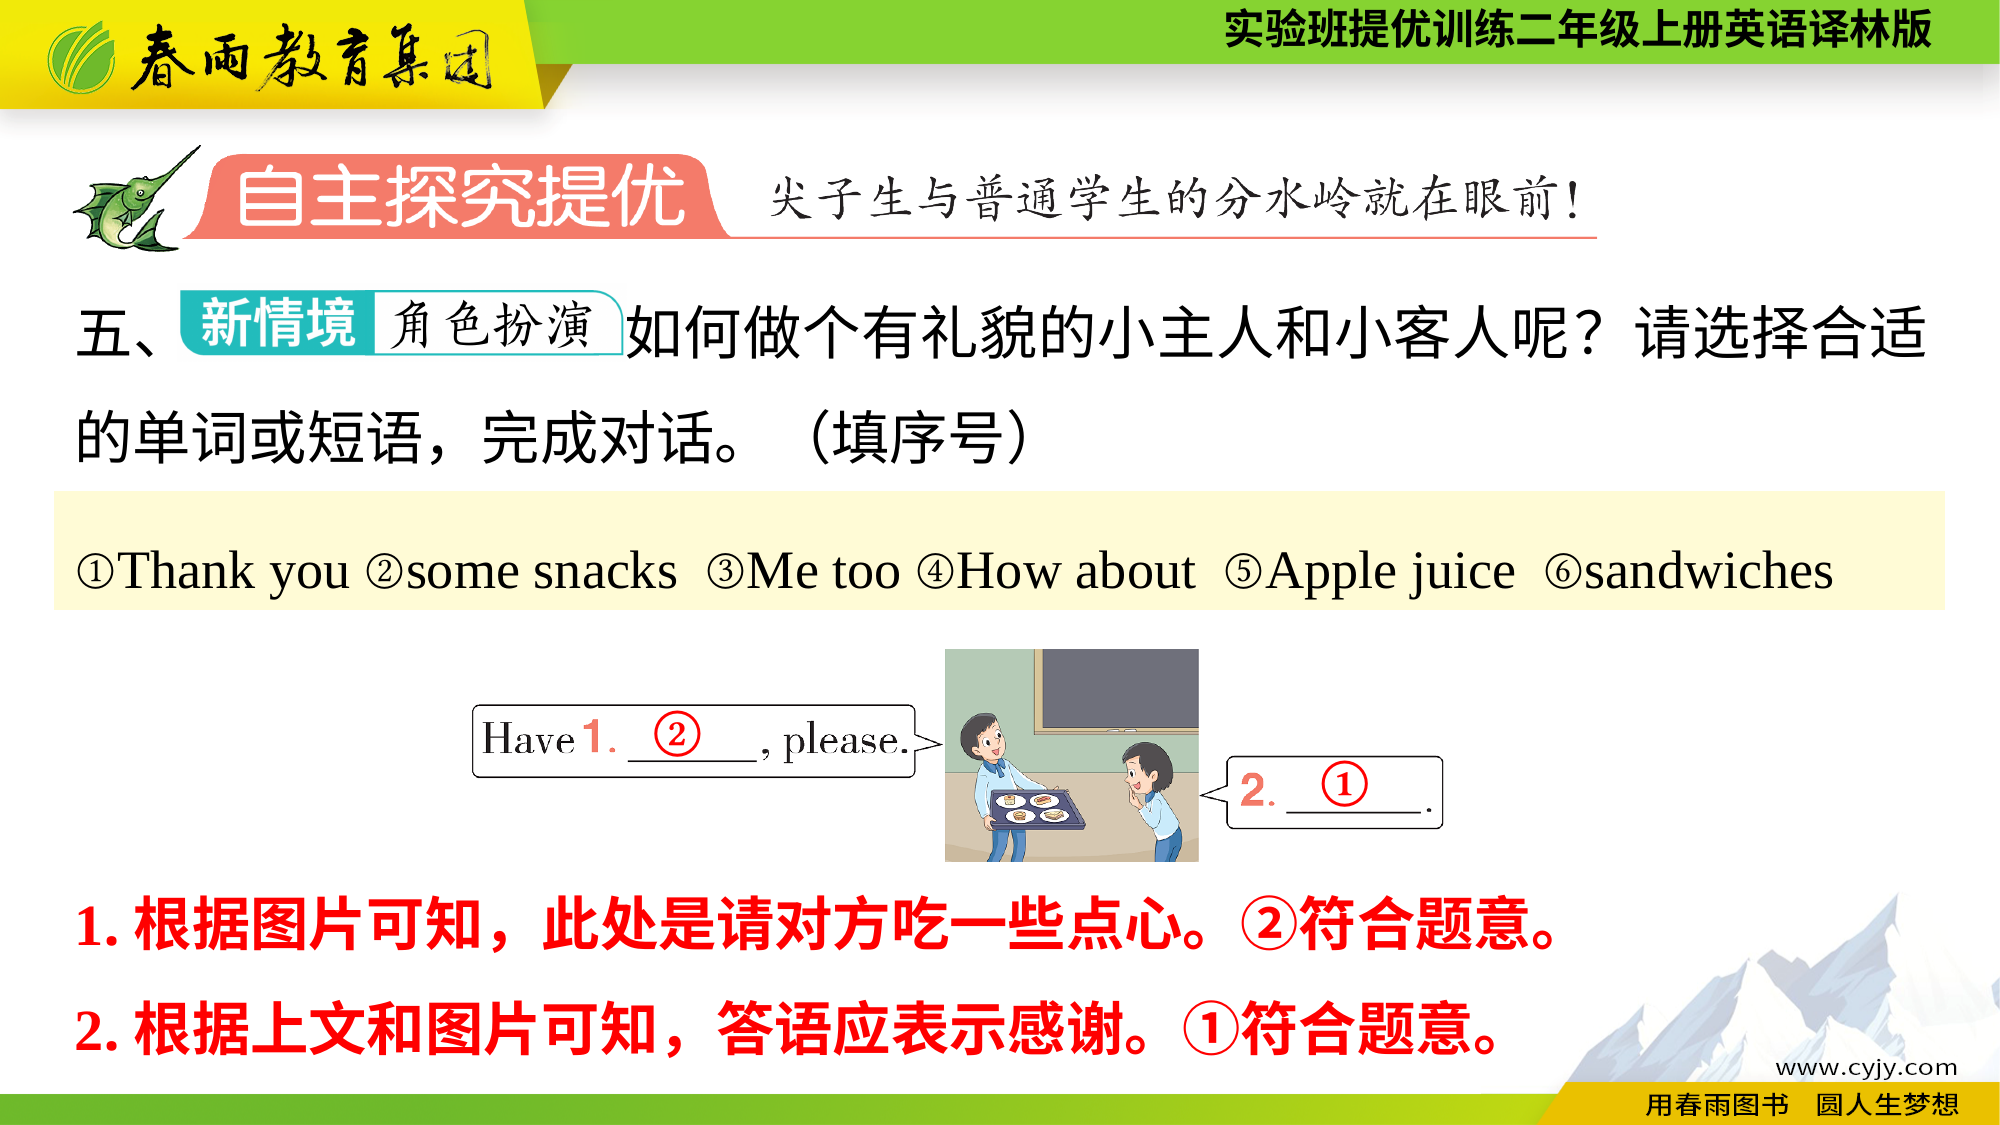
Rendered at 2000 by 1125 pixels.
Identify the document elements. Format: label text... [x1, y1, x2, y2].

picture [0, 0, 2000, 1125]
list 五、 如何做个有礼貌的小主人和小客人呢？请选择合适的单词或短语，完成对话。（填序号） [59, 254, 1944, 468]
text_box 1.根据图片可知，此处是请对方吃一些点心。②符合题意。 2.根据上文和图片可知，答语应表示感谢。①符合题意。 [59, 844, 1944, 1070]
